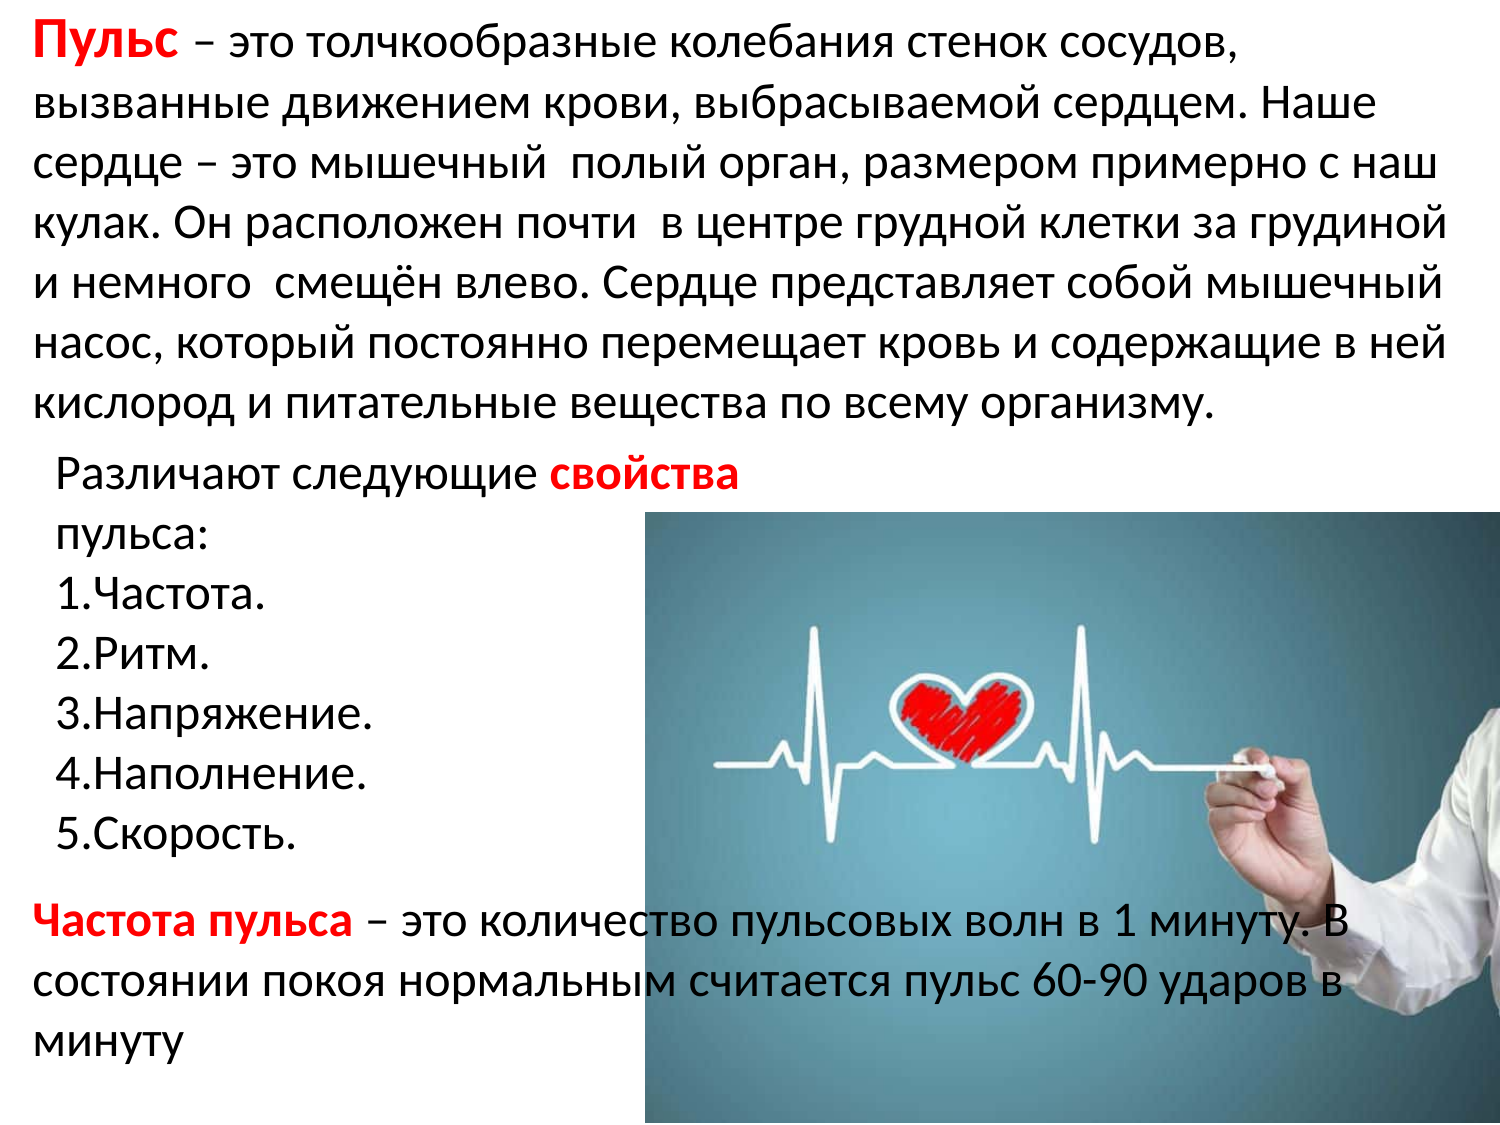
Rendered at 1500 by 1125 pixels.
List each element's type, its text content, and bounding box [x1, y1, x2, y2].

title Пульс – это толчкообразные колебания стенок сосудов, вызванные движением крови, выбрасываемой сердцем. Наше сердце – это мышечный полый орган, размером примерно с наш кулак. Он расположен почти в центре грудной клетки за грудиной и немного смещён влево. Сердце представляет собой мышечный насос, который постоянно перемещает кровь и содержащие в ней кислород и питательные вещества по всему организму. [17, 0, 1500, 516]
text_box Различают следующие свойства пульса: 1.Частота. 2.Ритм. 3.Напряжение. 4.Наполнение. 5.Скорость. [40, 432, 776, 868]
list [645, 512, 1500, 1123]
text_box Частота пульса – это количество пульсовых волн в 1 минуту. В состоянии покоя нормальным считается пульс 60-90 ударов в минуту [17, 879, 640, 1075]
